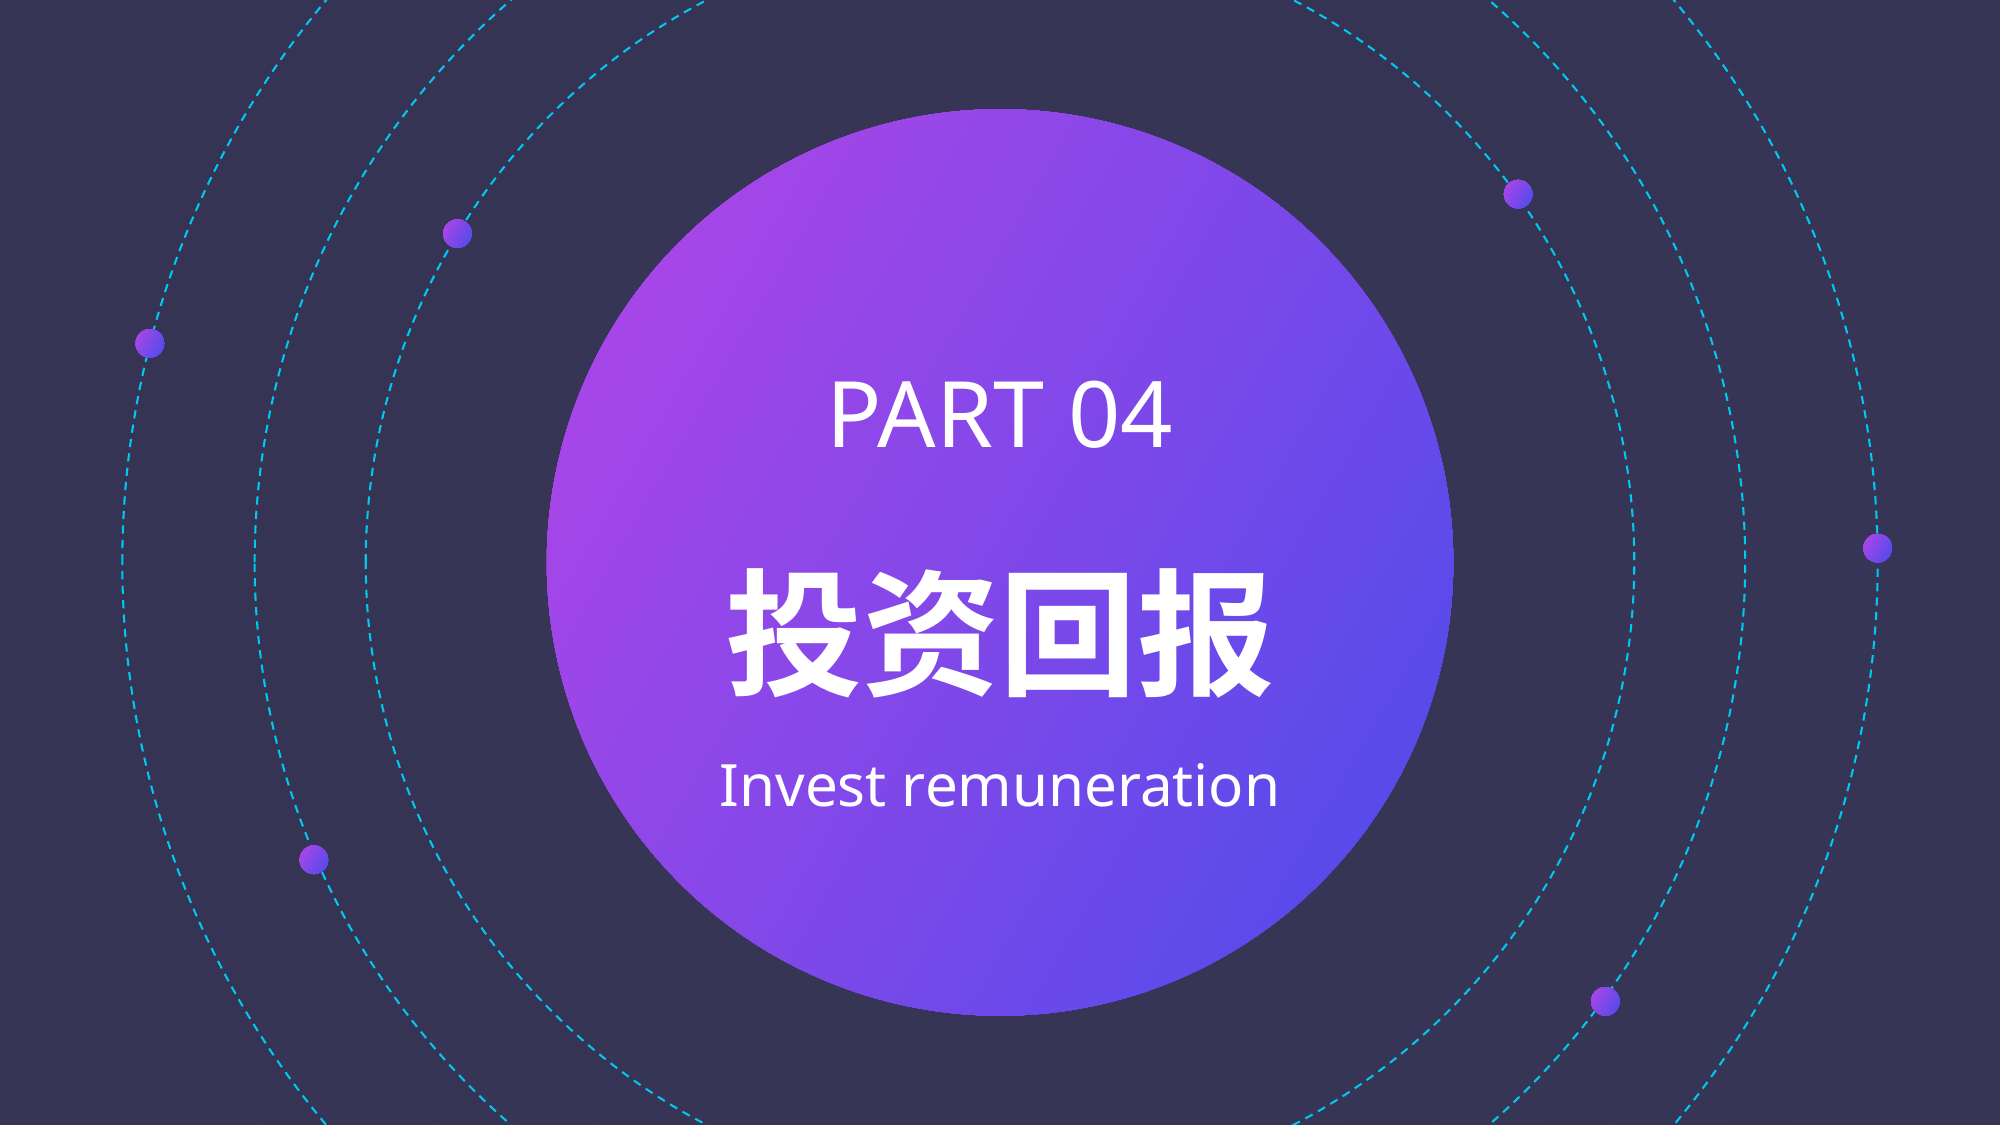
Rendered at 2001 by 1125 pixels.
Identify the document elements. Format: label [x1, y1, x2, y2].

text_box [122, 0, 1892, 1125]
